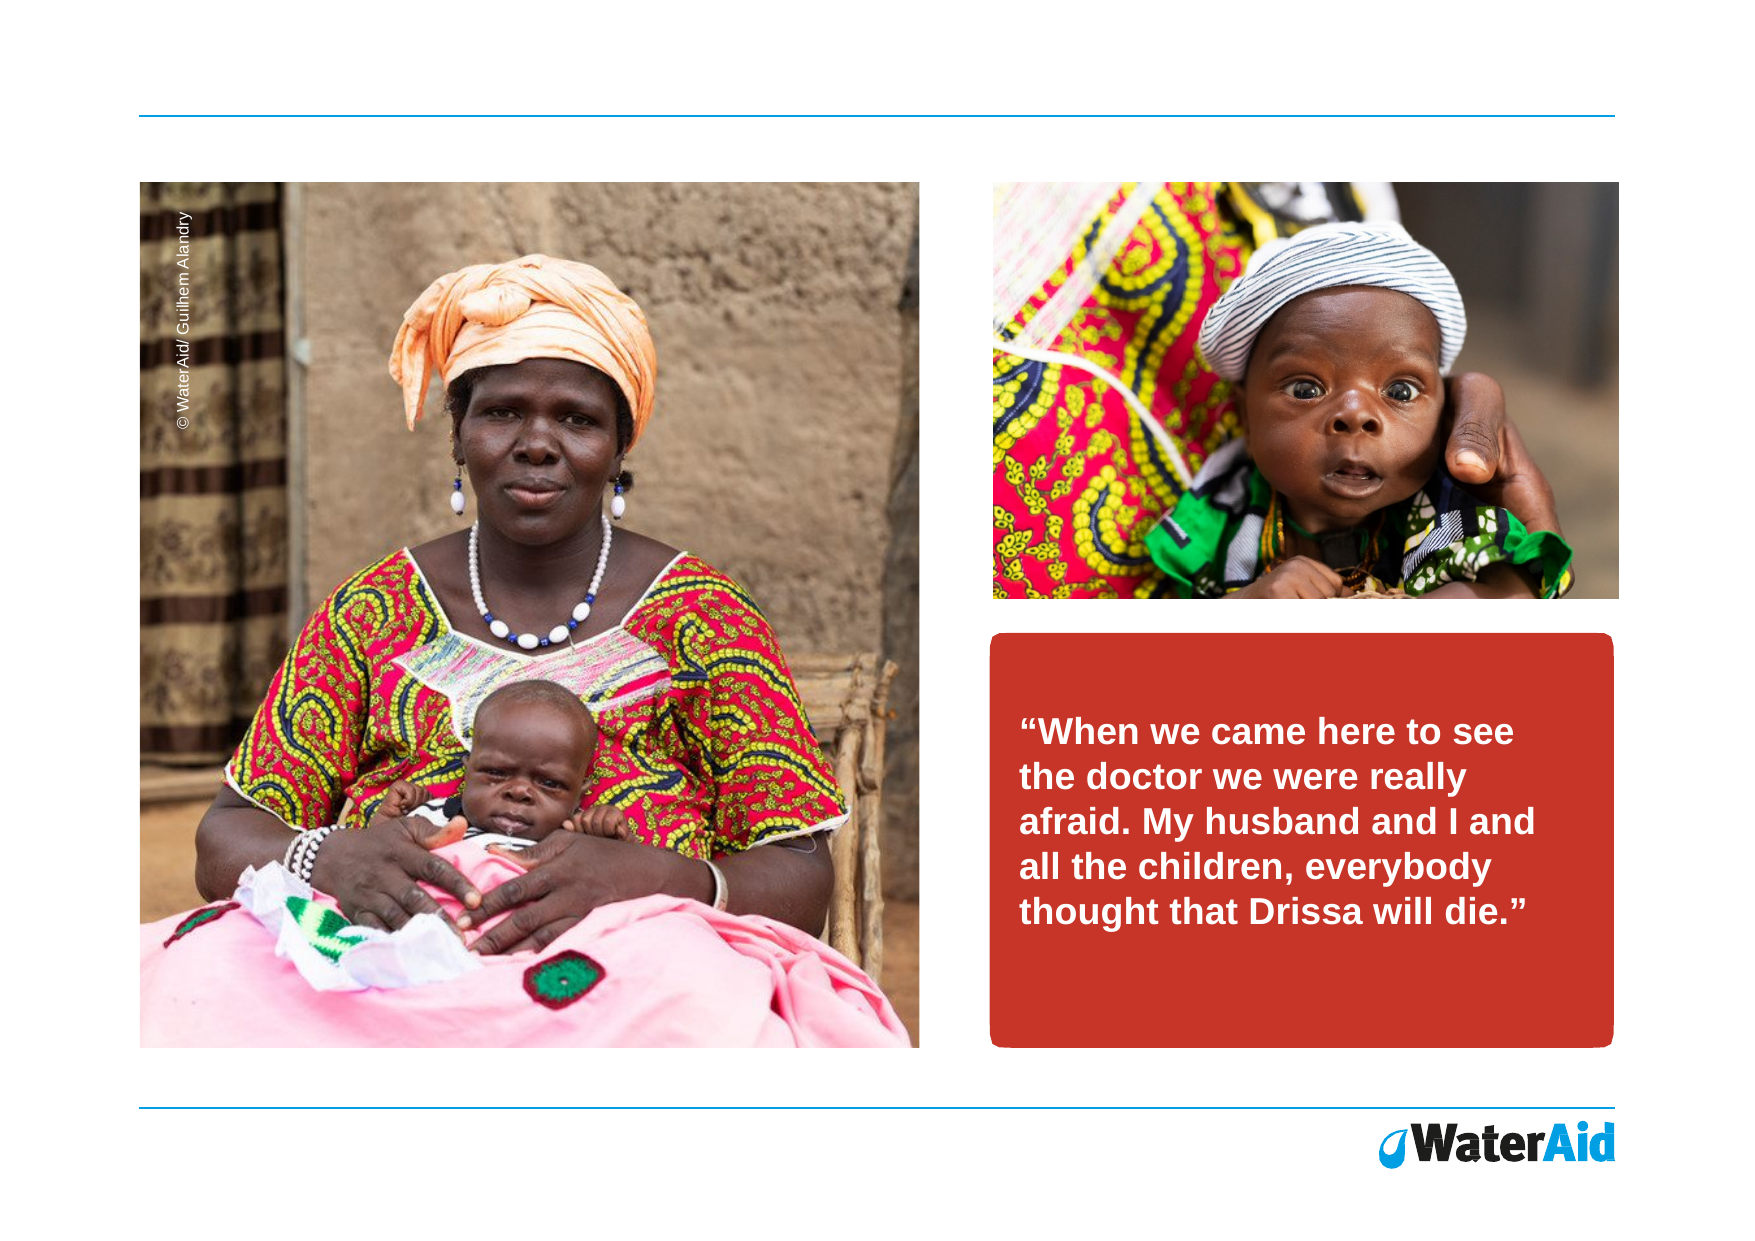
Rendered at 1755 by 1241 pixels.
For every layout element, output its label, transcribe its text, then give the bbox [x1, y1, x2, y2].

text_box [989, 632, 1614, 1048]
picture [139, 182, 920, 1049]
picture [993, 182, 1619, 600]
text_box “When we came here to see the doctor we were really afraid. My husband and I and all the children, everybody thought that Drissa will die.” [1019, 705, 1562, 1073]
